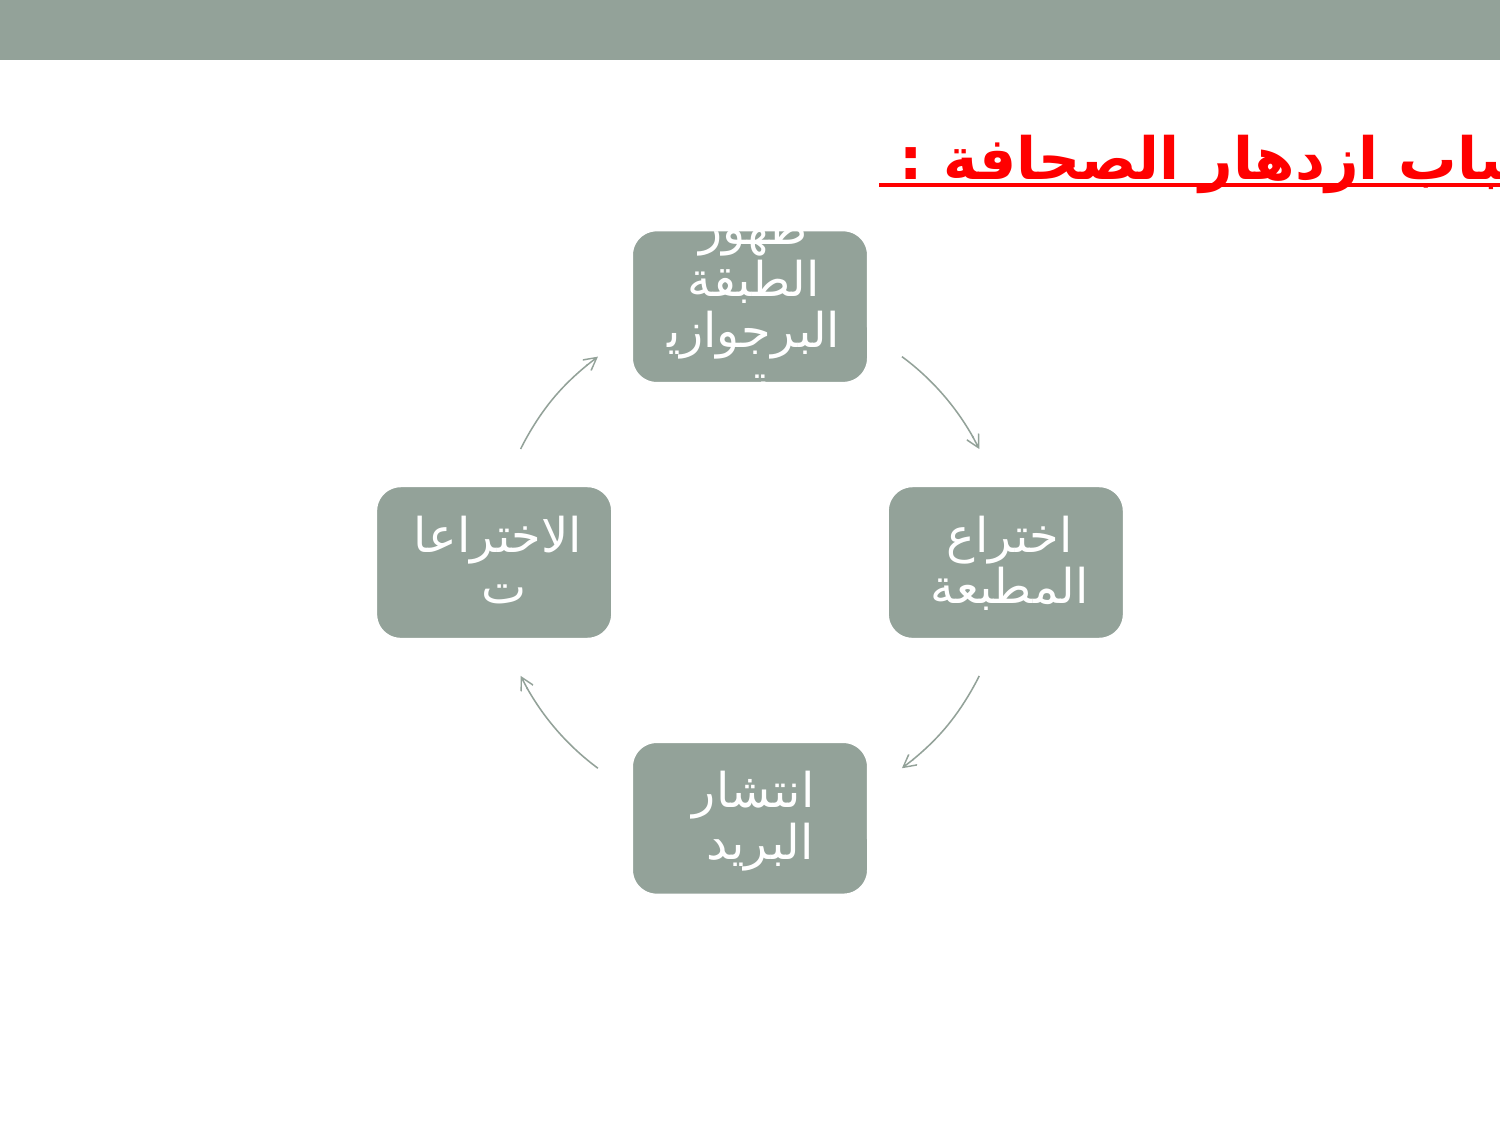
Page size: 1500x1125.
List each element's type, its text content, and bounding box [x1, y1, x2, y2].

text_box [249, 228, 1251, 897]
text_box اسباب ازدهار الصحافة : [864, 113, 1500, 199]
